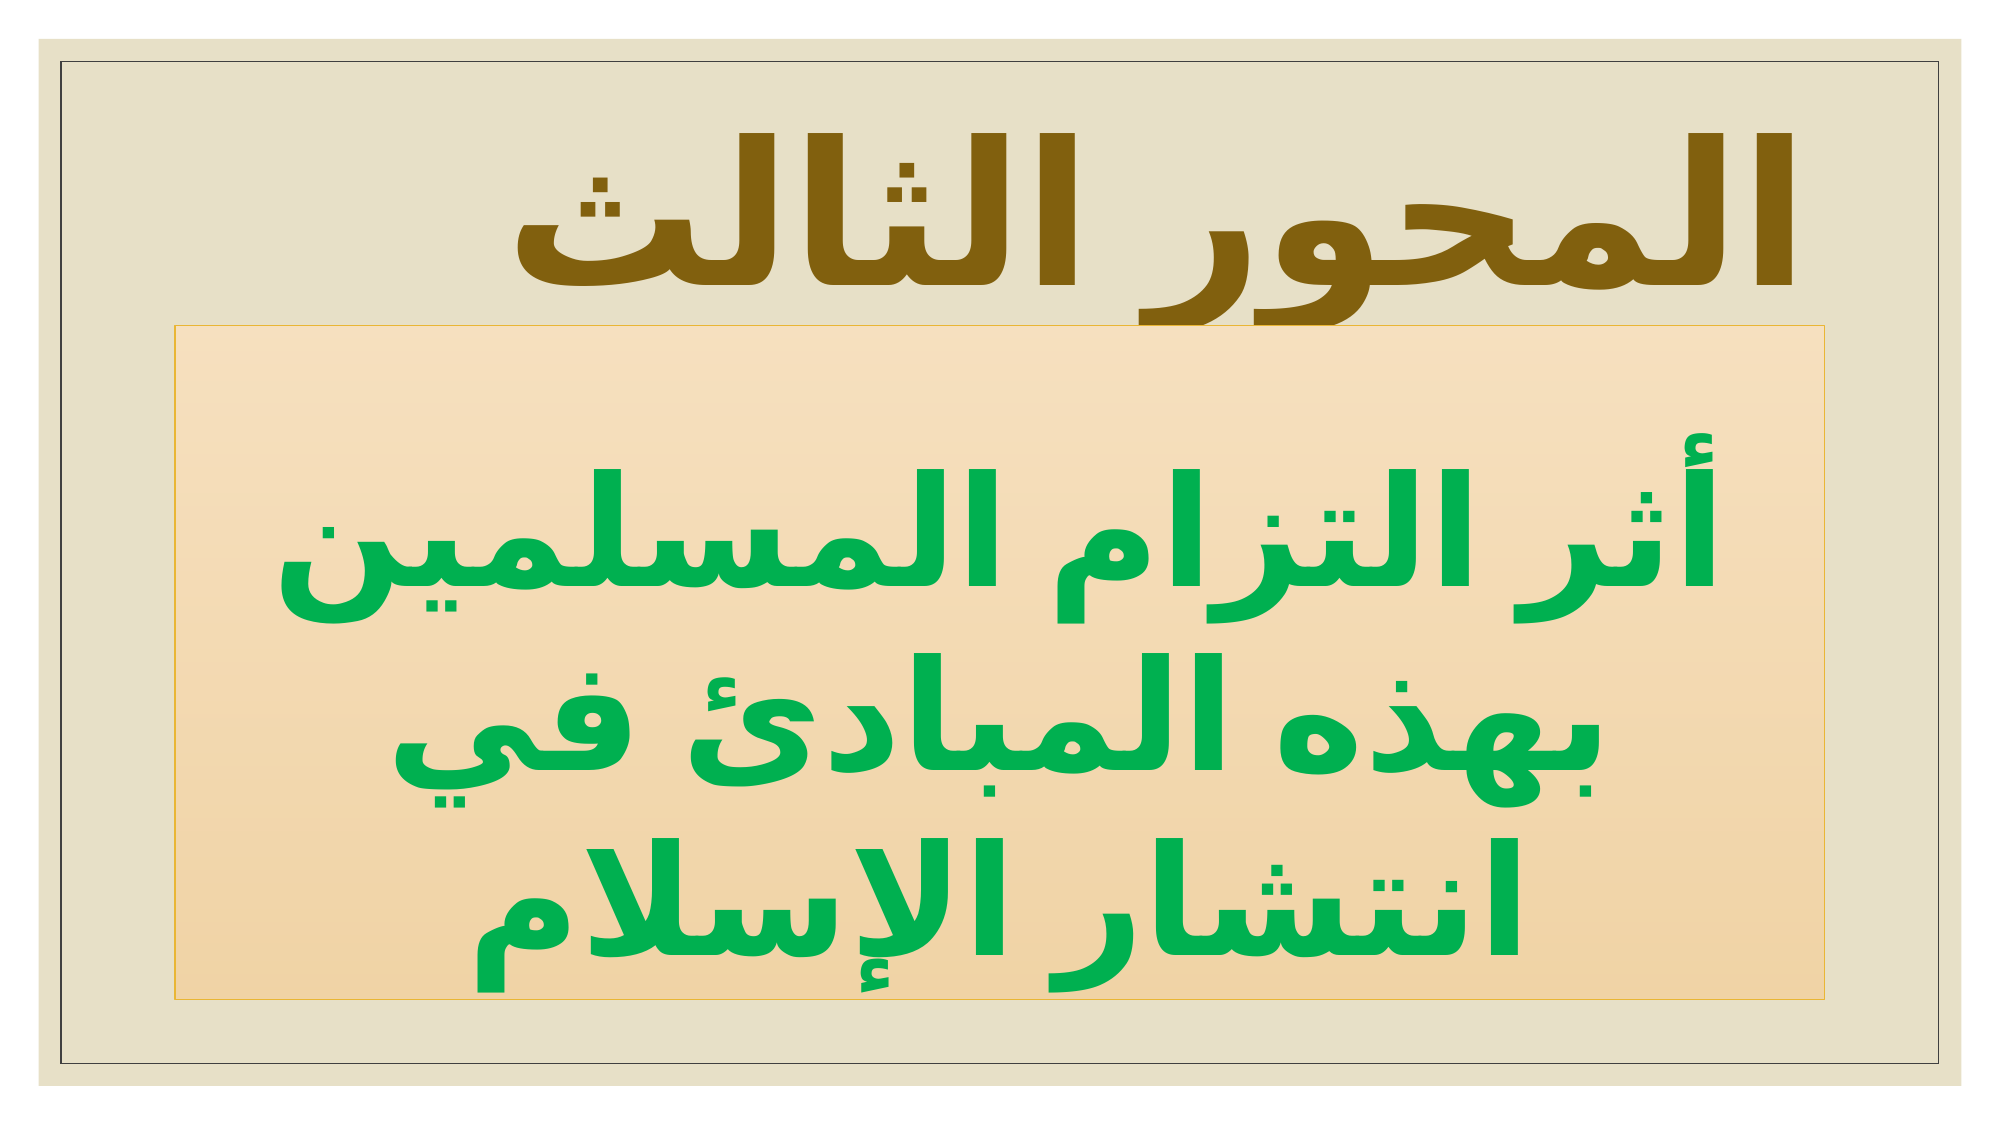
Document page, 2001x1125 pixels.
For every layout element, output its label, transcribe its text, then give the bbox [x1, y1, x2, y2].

list أثر التزام المسلمين بهذه المبادئ في انتشار الإسلام [174, 325, 1825, 1000]
title المحور الثالث [174, 92, 1825, 325]
